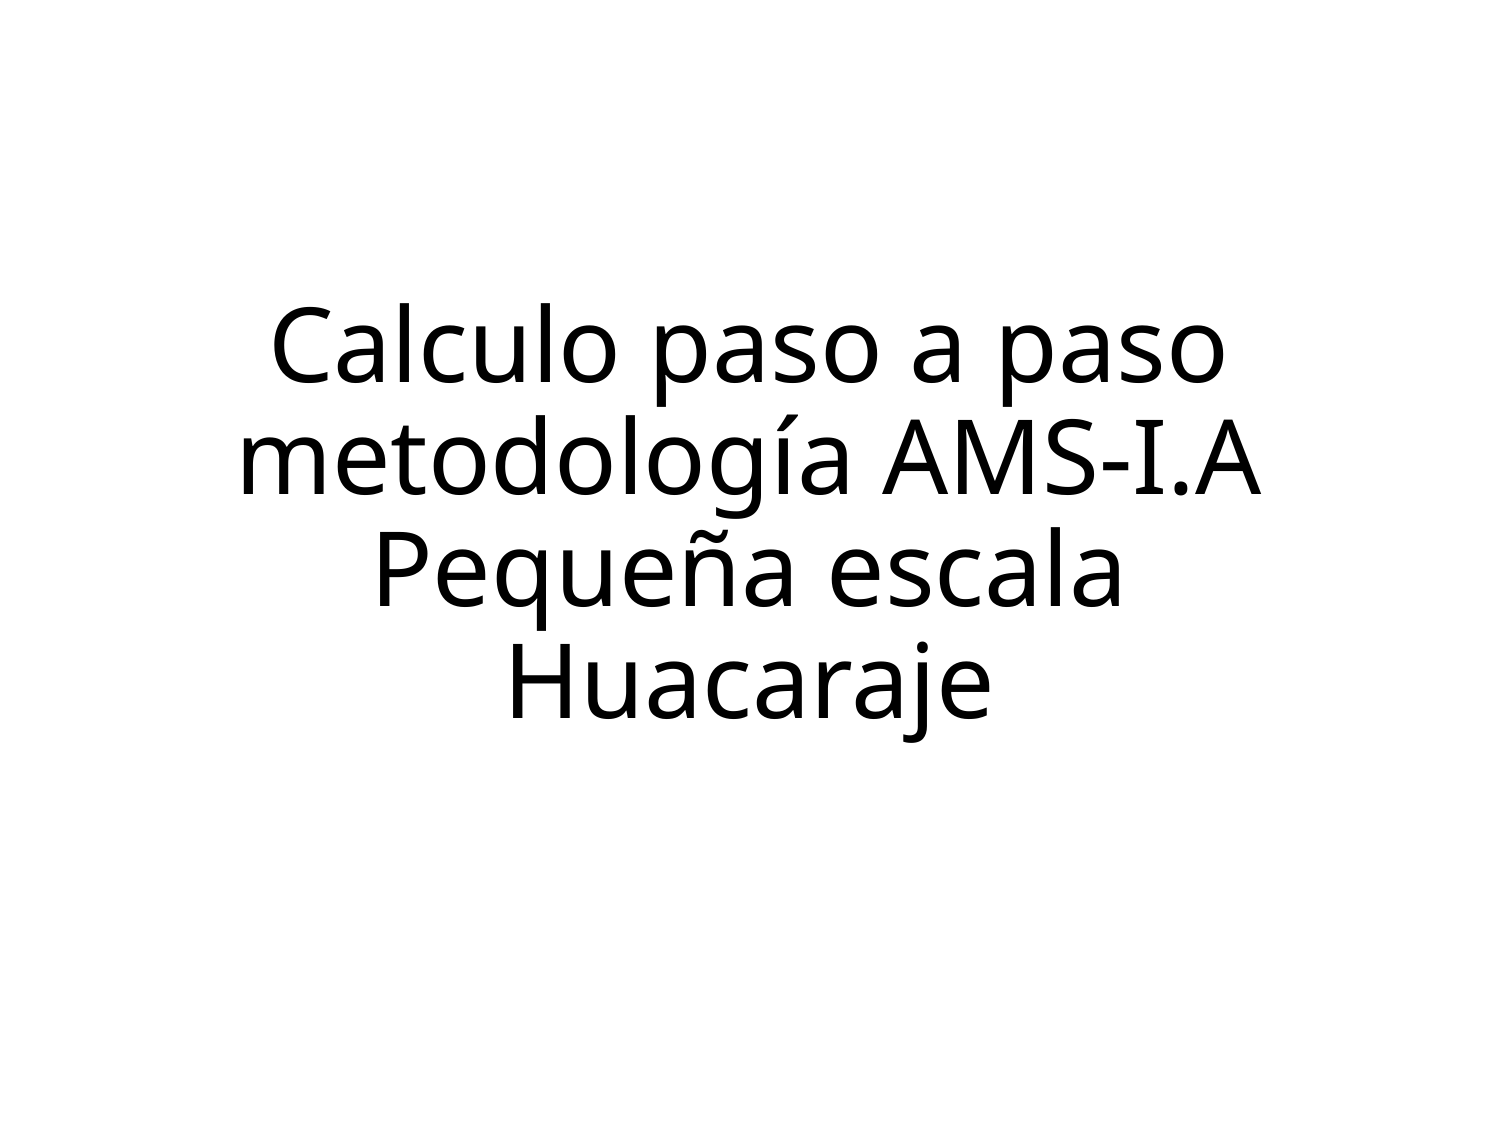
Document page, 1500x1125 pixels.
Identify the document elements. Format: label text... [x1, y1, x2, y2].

title Calculo paso a paso metodología AMS-I.A Pequeña escala Huacaraje [102, 280, 1397, 749]
